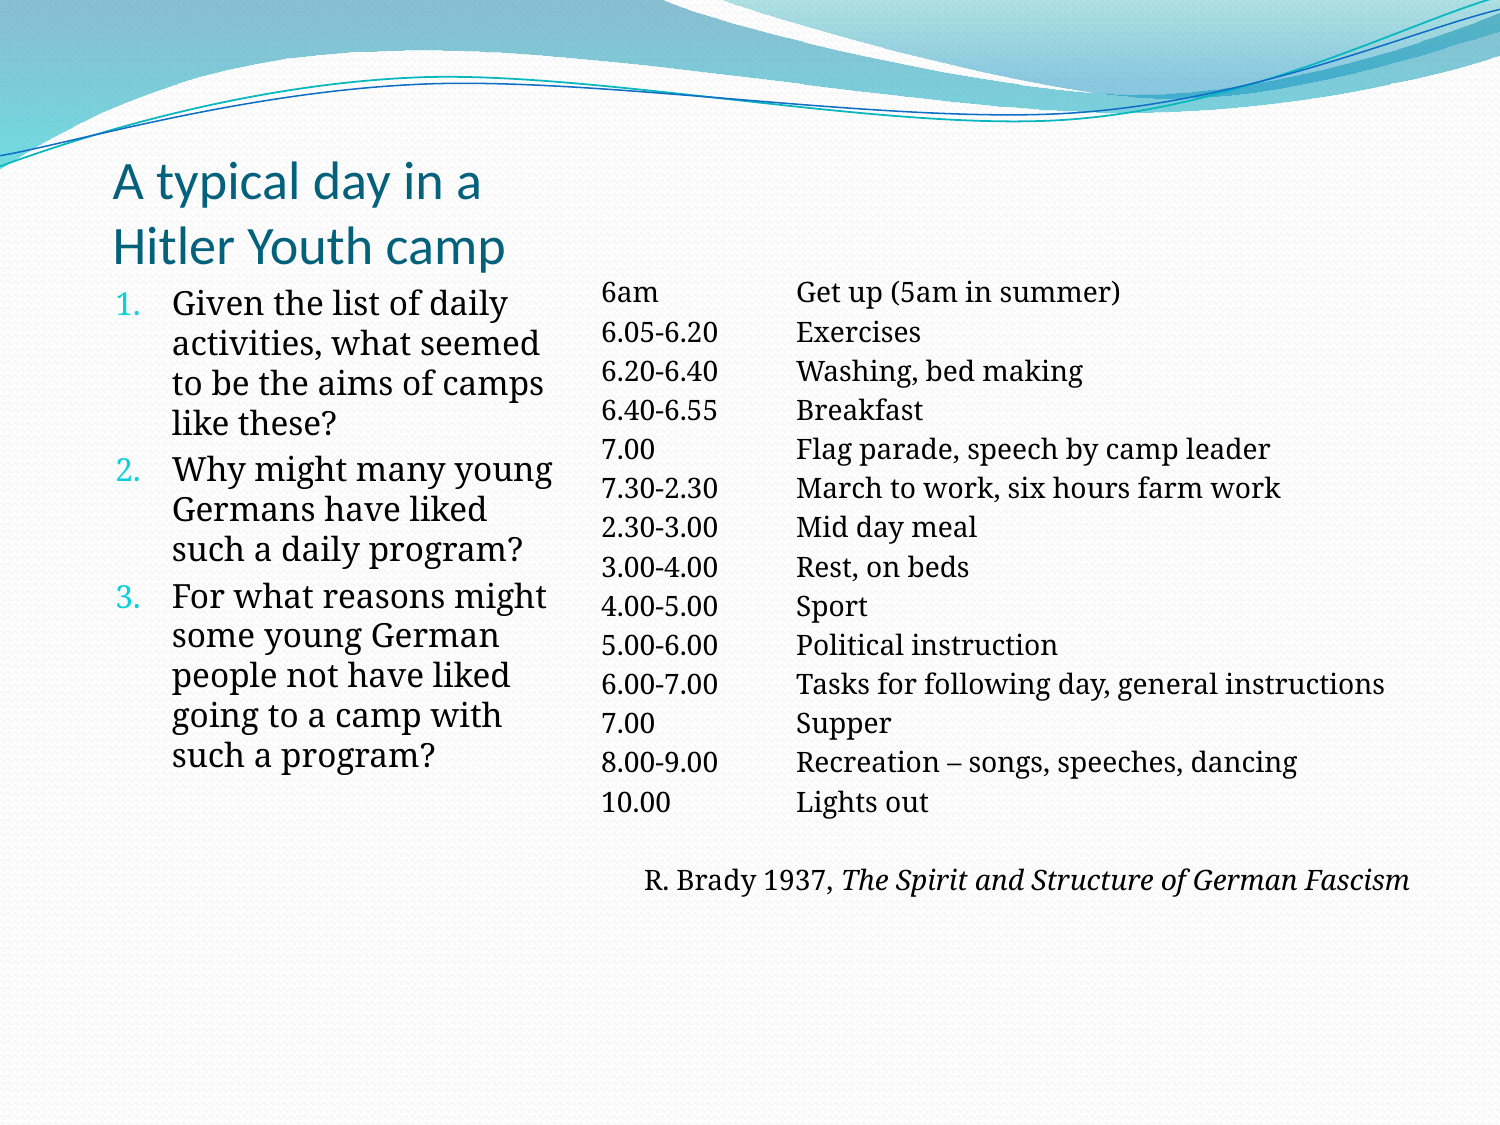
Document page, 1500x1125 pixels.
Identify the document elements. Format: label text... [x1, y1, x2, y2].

list 6am Get up (5am in summer) 6.05-6.20 Exercises 6.20-6.40 Washing, bed making 6.40-6.55 Breakfast 7.00 Flag parade, speech by camp leader 7.30-2.30 March to work, six hours farm work 2.30-3.00 Mid day meal 3.00-4.00 Rest, on beds 4.00-5.00 Sport 5.00-6.00 Political instruction 6.00-7.00 Tasks for following day, general instructions 7.00 Supper 8.00-9.00 Recreation – songs, speeches, dancing 10.00 Lights out R. Brady 1937, The Spirit and Structure of German Fascism [586, 275, 1425, 1025]
title A typical day in a Hitler Youth camp [112, 84, 563, 275]
list Given the list of daily activities, what seemed to be the aims of camps like these? Why might many young Germans have liked such a daily program? For what reasons might some young German people not have liked going to a camp with such a program? [112, 275, 563, 1025]
